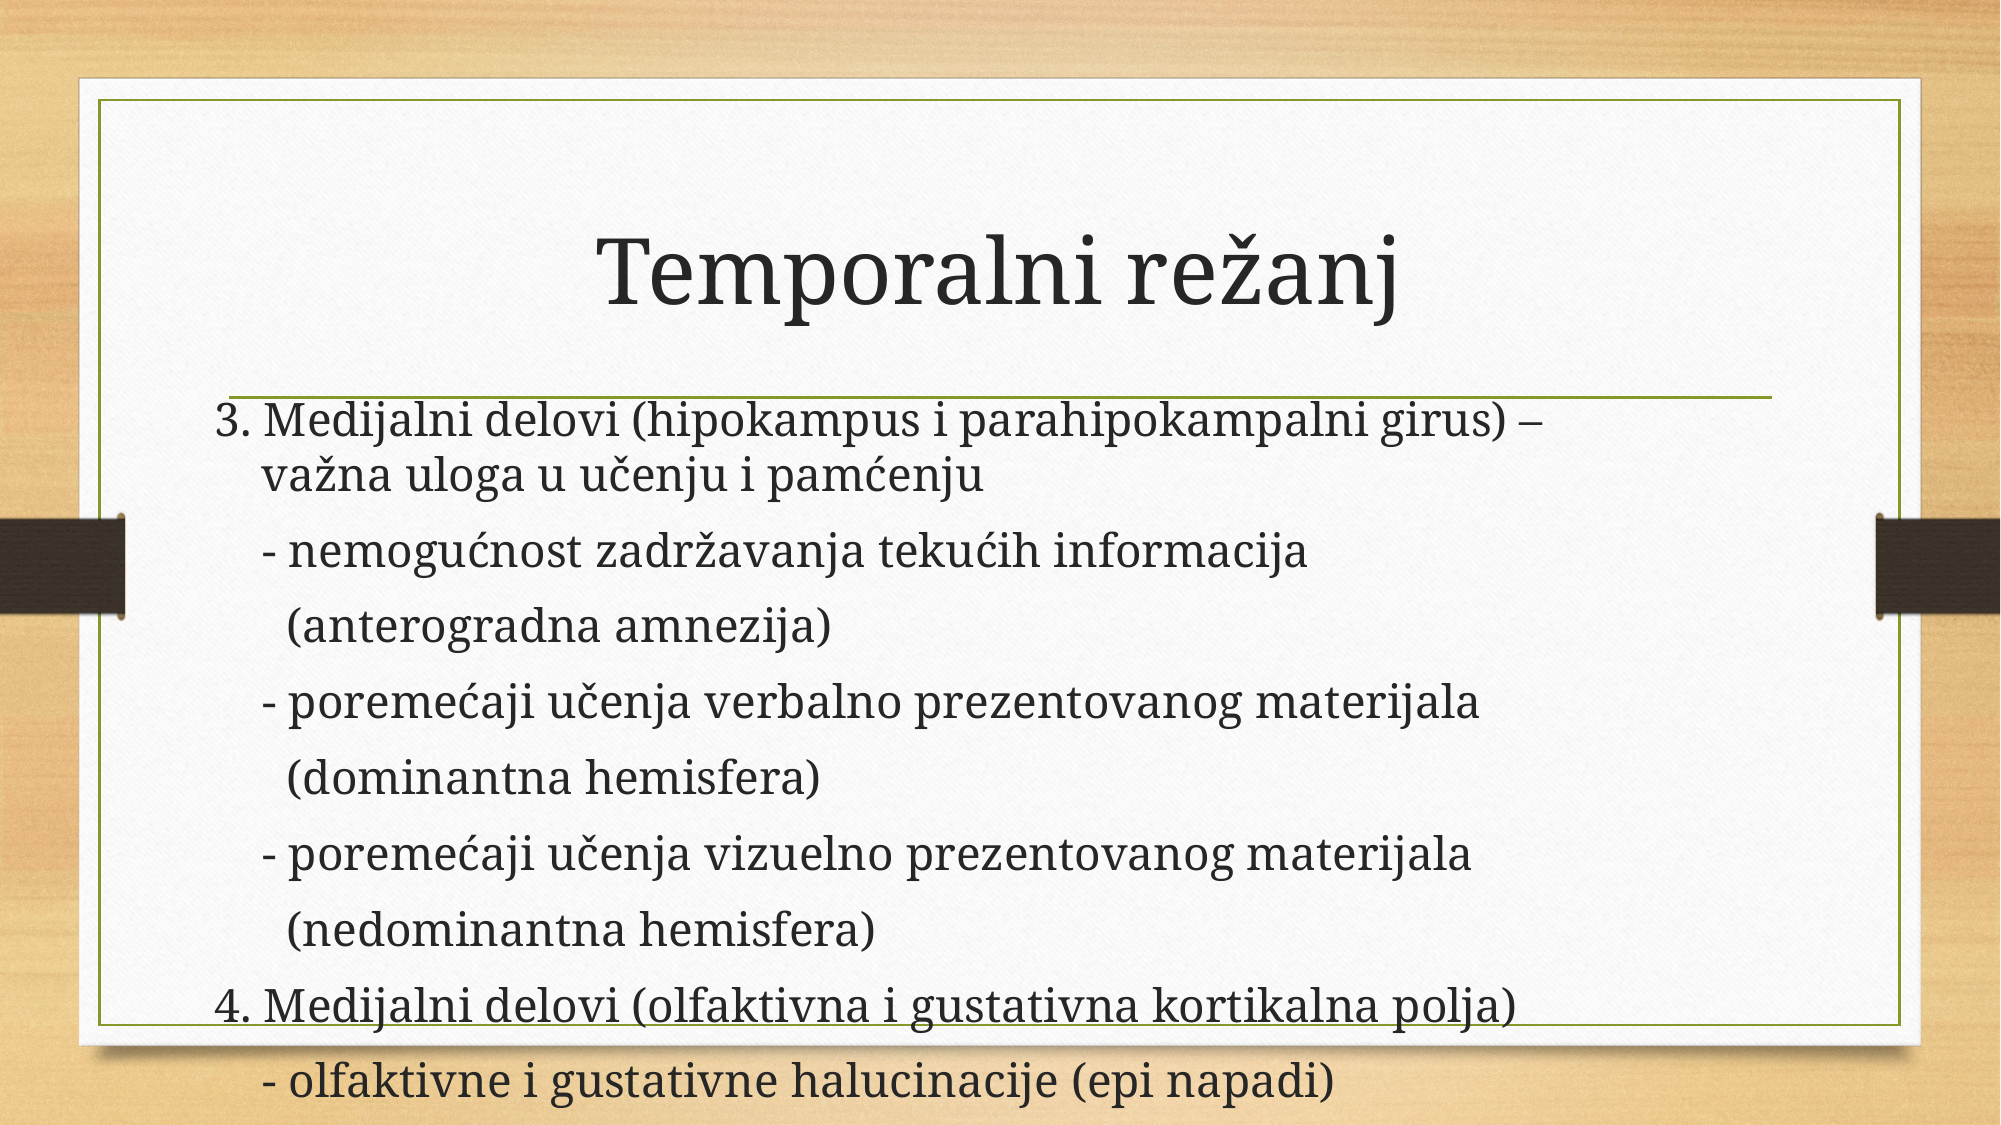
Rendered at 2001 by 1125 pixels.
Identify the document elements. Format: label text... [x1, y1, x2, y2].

list 3. Medijalni delovi (hipokampus i parahipokampalni girus) – važna uloga u učenju i pamćenju - nemogućnost zadržavanja tekućih informacija (anterogradna amnezija) - poremećaji učenja verbalno prezentovanog materijala (dominantna hemisfera) - poremećaji učenja vizuelno prezentovanog materijala (nedominantna hemisfera) 4. Medijalni delovi (olfaktivna i gustativna kortikalna polja) - olfaktivne i gustativne halucinacije (epi napadi) [199, 382, 1600, 1125]
title Temporalni režanj [212, 161, 1788, 375]
picture [0, 0, 2001, 1125]
